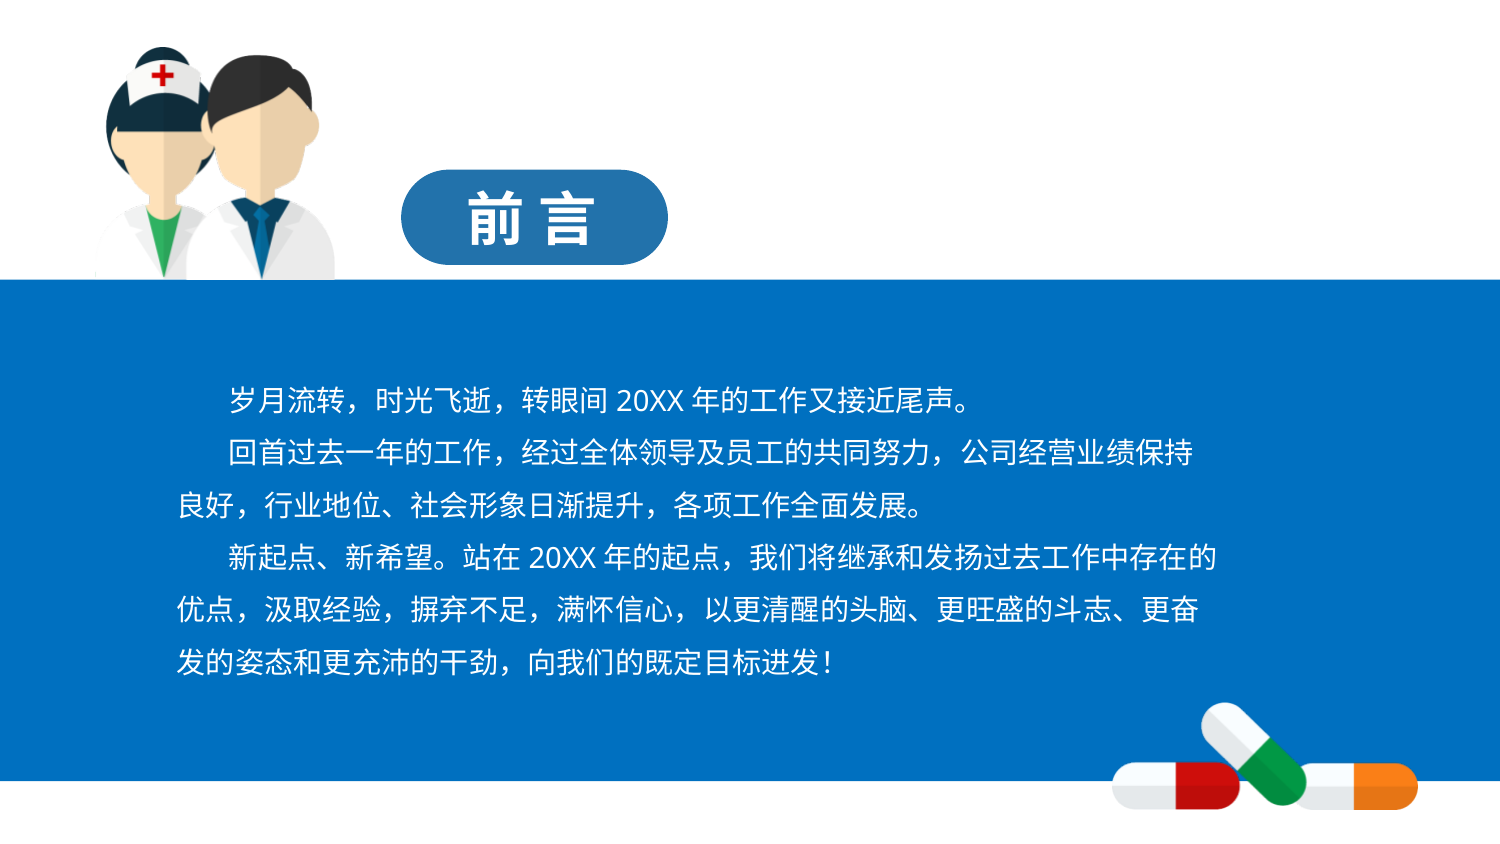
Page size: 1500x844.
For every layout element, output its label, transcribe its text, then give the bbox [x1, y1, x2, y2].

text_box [401, 169, 668, 265]
text_box 岁月流转，时光飞逝，转眼间20XX年的工作又接近尾声。 回首过去一年的工作，经过全体领导及员工的共同努力，公司经营业绩保持良好，行业地位、社会形象日渐提升，各项工作全面发展。 新起点、新希望。站在20XX年的起点，我们将继承和发扬过去工作中存在的优点，汲取经验，摒弃不足，满怀信心，以更清醒的头脑、更旺盛的斗志、更奋发的姿态和更充沛的干劲，向我们的既定目标进发！ [167, 360, 1230, 684]
text_box [0, 279, 1500, 782]
picture [1112, 702, 1418, 810]
picture [95, 47, 335, 280]
